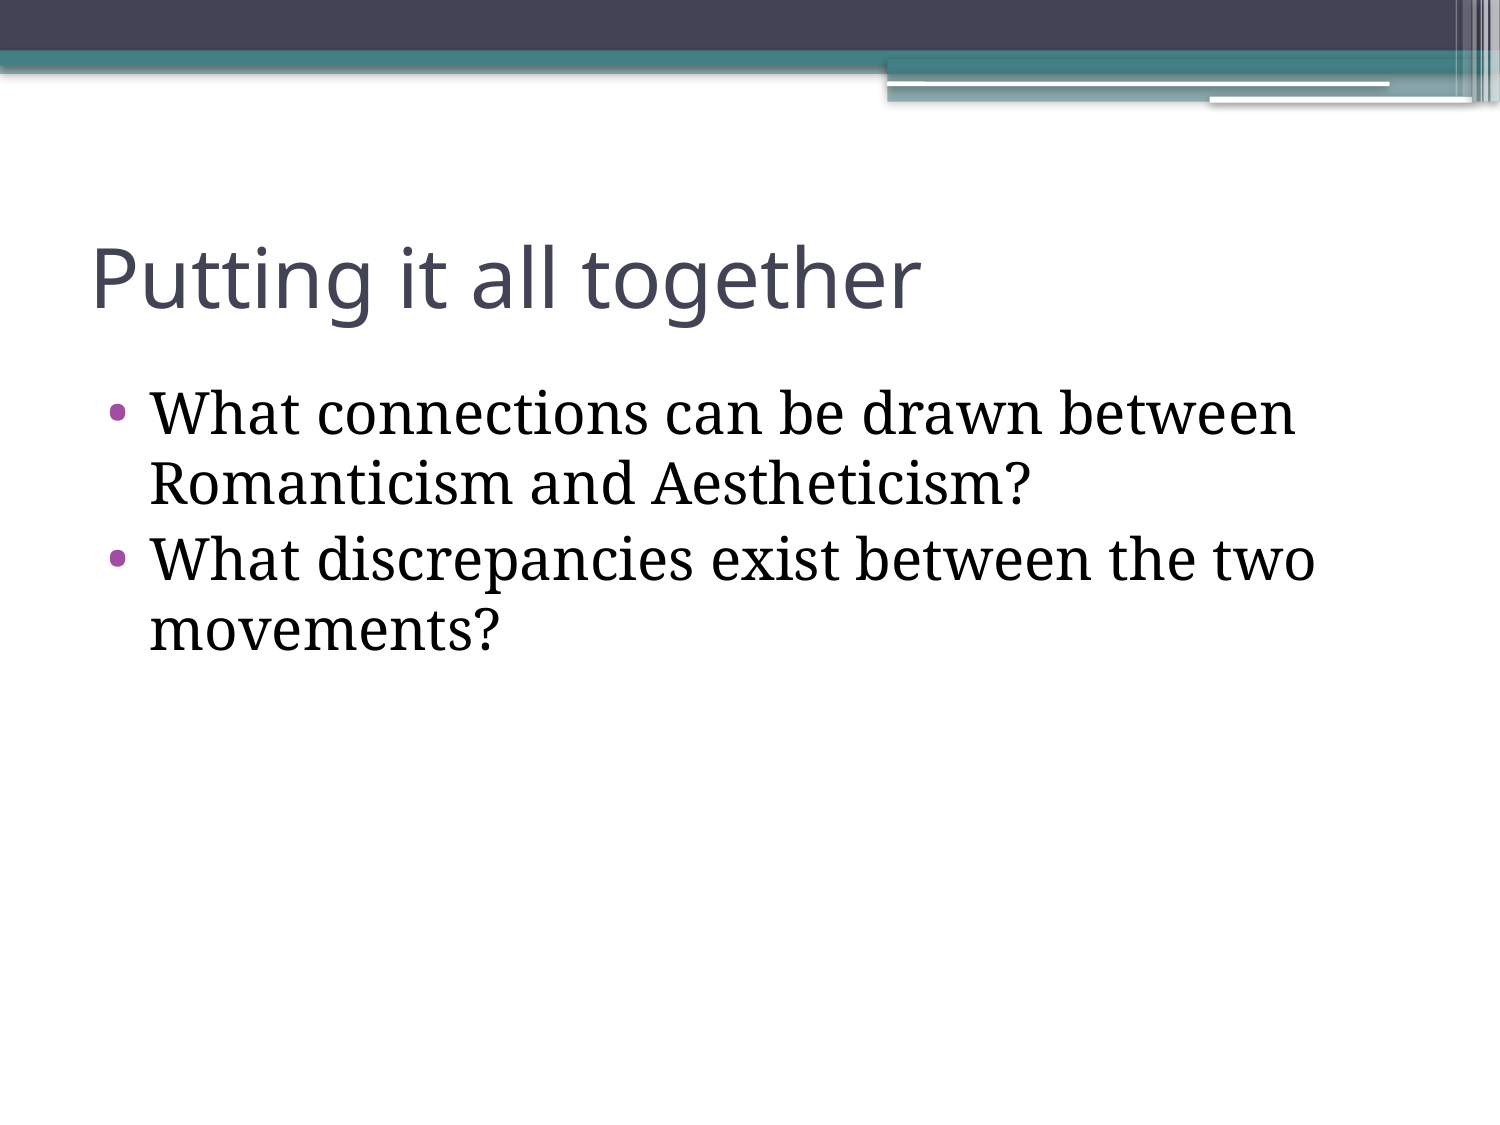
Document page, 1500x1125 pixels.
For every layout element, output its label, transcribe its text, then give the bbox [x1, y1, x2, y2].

list What connections can be drawn between Romanticism and Aestheticism? What discrepancies exist between the two movements? [75, 368, 1425, 1079]
title Putting it all together [75, 187, 1425, 363]
